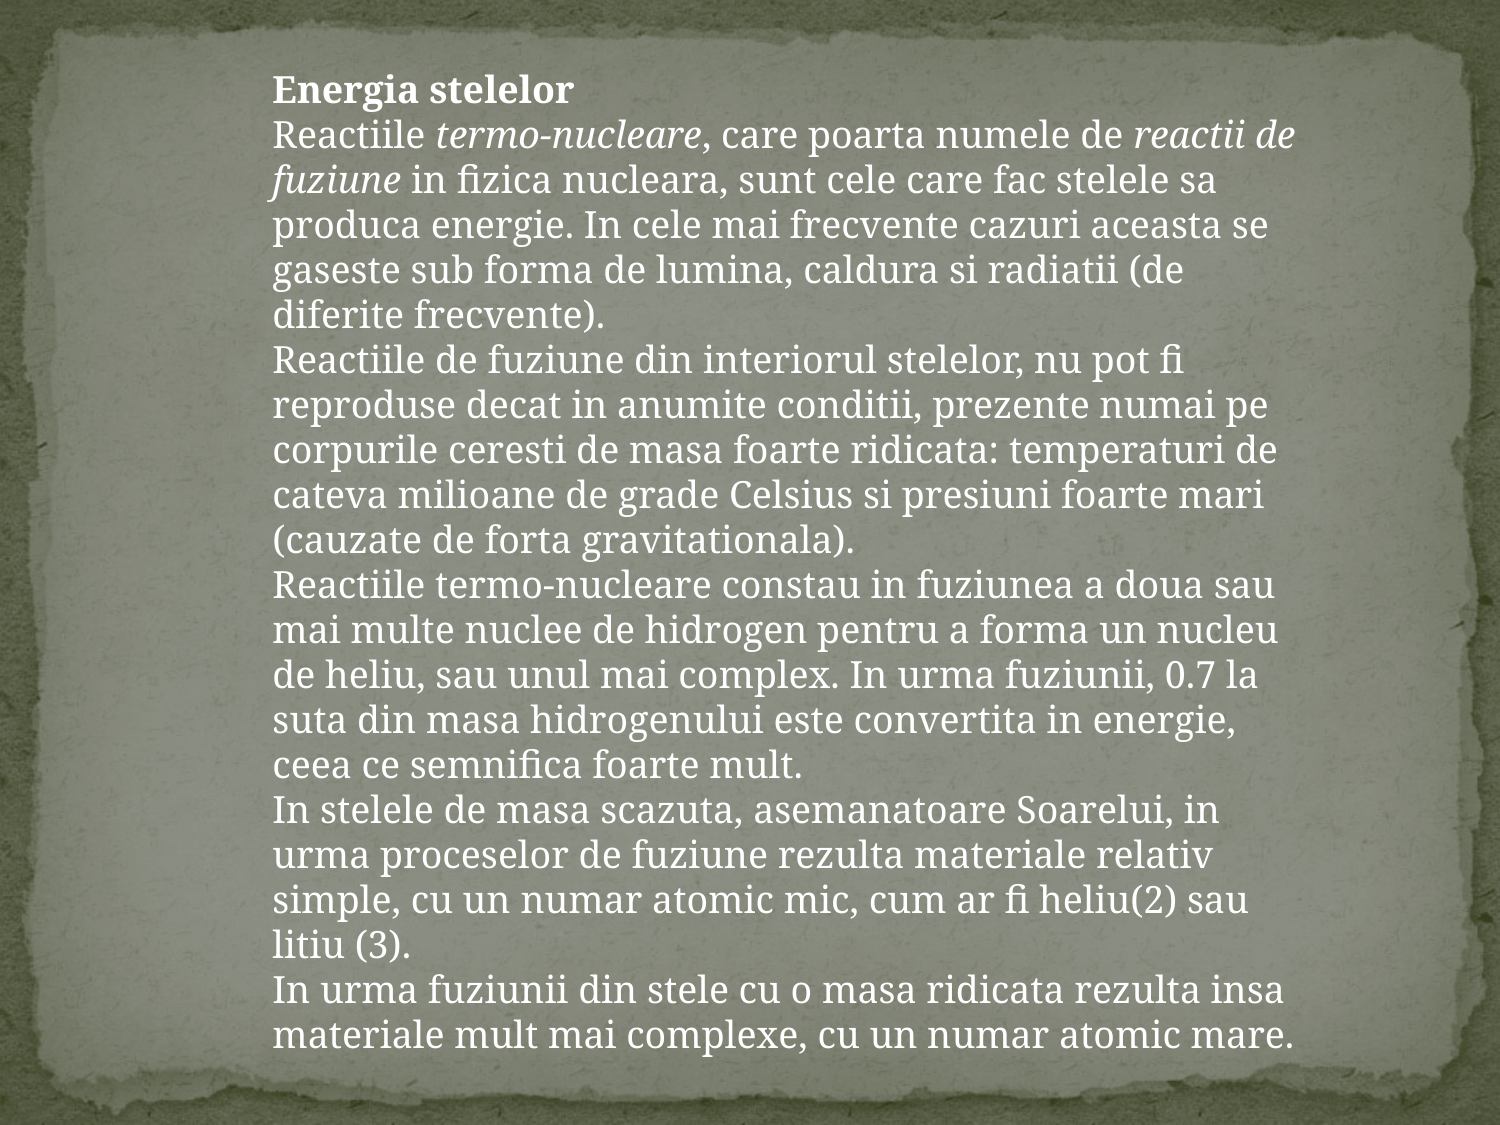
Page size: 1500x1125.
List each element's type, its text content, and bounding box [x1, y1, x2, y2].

text_box Energia stelelor Reactiile termo-nucleare, care poarta numele de reactii de fuziune in fizica nucleara, sunt cele care fac stelele sa produca energie. In cele mai frecvente cazuri aceasta se gaseste sub forma de lumina, caldura si radiatii (de diferite frecvente). Reactiile de fuziune din interiorul stelelor, nu pot fi reproduse decat in anumite conditii, prezente numai pe corpurile ceresti de masa foarte ridicata: temperaturi de cateva milioane de grade Celsius si presiuni foarte mari (cauzate de forta gravitationala). Reactiile termo-nucleare constau in fuziunea a doua sau mai multe nuclee de hidrogen pentru a forma un nucleu de heliu, sau unul mai complex. In urma fuziunii, 0.7 la suta din masa hidrogenului este convertita in energie, ceea ce semnifica foarte mult. In stelele de masa scazuta, asemanatoare Soarelui, in urma proceselor de fuziune rezulta materiale relativ simple, cu un numar atomic mic, cum ar fi heliu(2) sau litiu (3). In urma fuziunii din stele cu o masa ridicata rezulta insa materiale mult mai complexe, cu un numar atomic mare. [257, 58, 1336, 1109]
